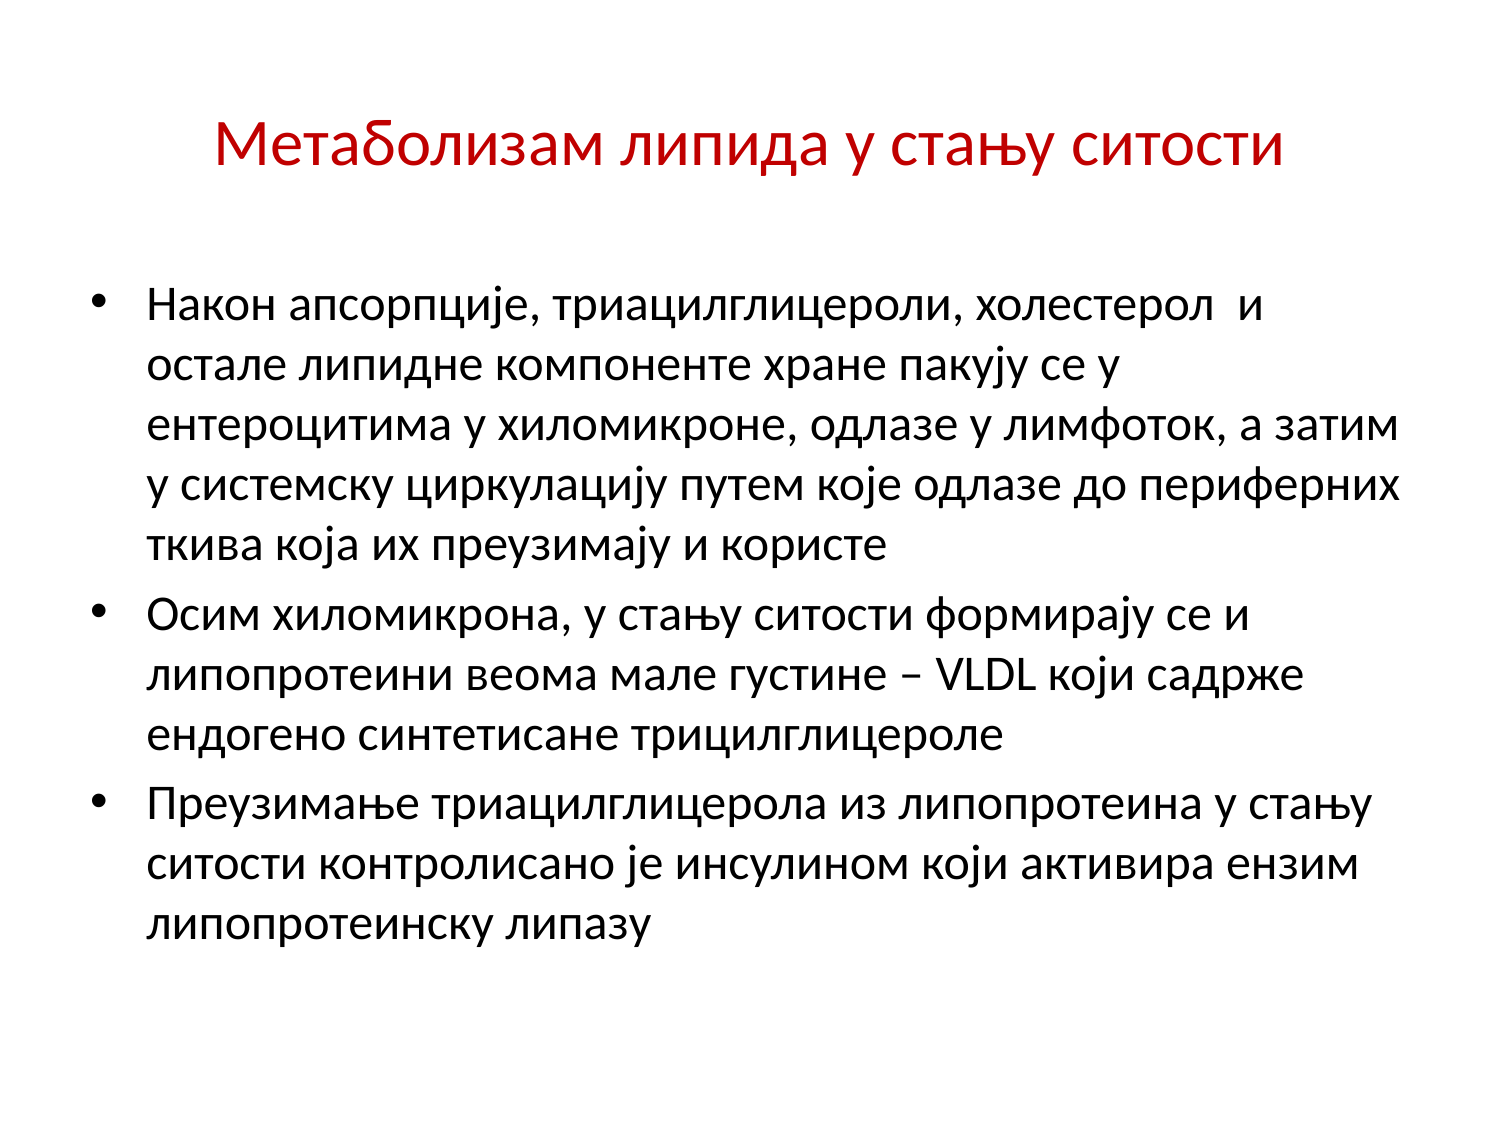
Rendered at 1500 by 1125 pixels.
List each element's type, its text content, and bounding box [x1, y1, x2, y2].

list Након апсорпције, триацилглицероли, холестерол и остале липидне компоненте хране пакују се у ентероцитима у хиломикроне, одлазе у лимфоток, а затим у системску циркулацију путем које одлазе до периферних ткива која их преузимају и користе Осим хиломикрона, у стању ситости формирају се и липопротеини веома мале густине – VLDL који садрже ендогено синтетисане трицилглицероле Преузимање триацилглицерола из липопротеина у стању ситости контролисано је инсулином који активира ензим липопротеинску липазу [75, 262, 1425, 1005]
title Метаболизам липида у стању ситости [75, 45, 1425, 233]
